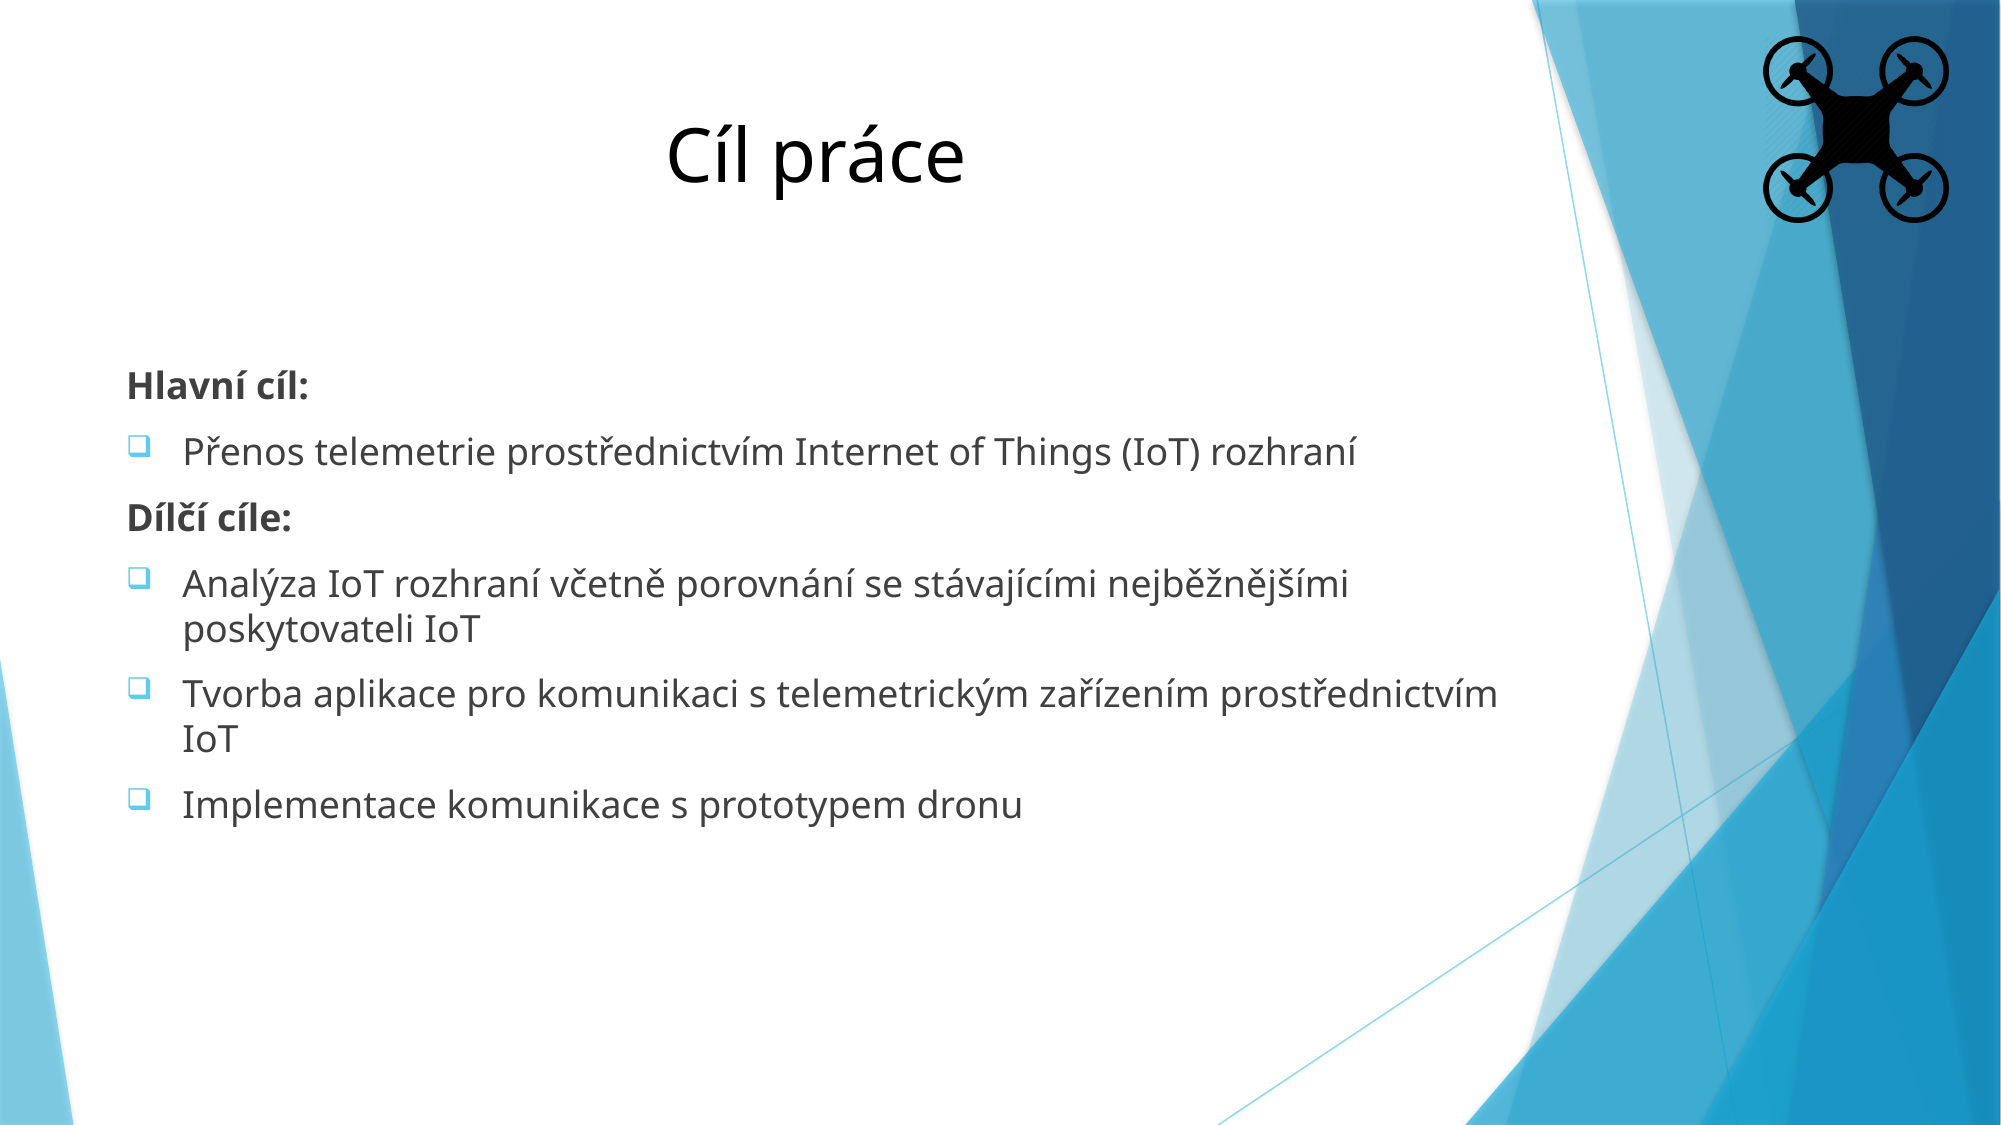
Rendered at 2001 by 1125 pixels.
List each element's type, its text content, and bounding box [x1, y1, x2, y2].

list Hlavní cíl: Přenos telemetrie prostřednictvím Internet of Things (IoT) rozhraní Dílčí cíle: Analýza IoT rozhraní včetně porovnání se stávajícími nejběžnějšími poskytovateli IoT Tvorba aplikace pro komunikaci s telemetrickým zařízením prostřednictvím IoT Implementace komunikace s prototypem dronu [111, 354, 1522, 992]
title Cíl práce [111, 99, 1522, 317]
picture [1762, 36, 1950, 224]
